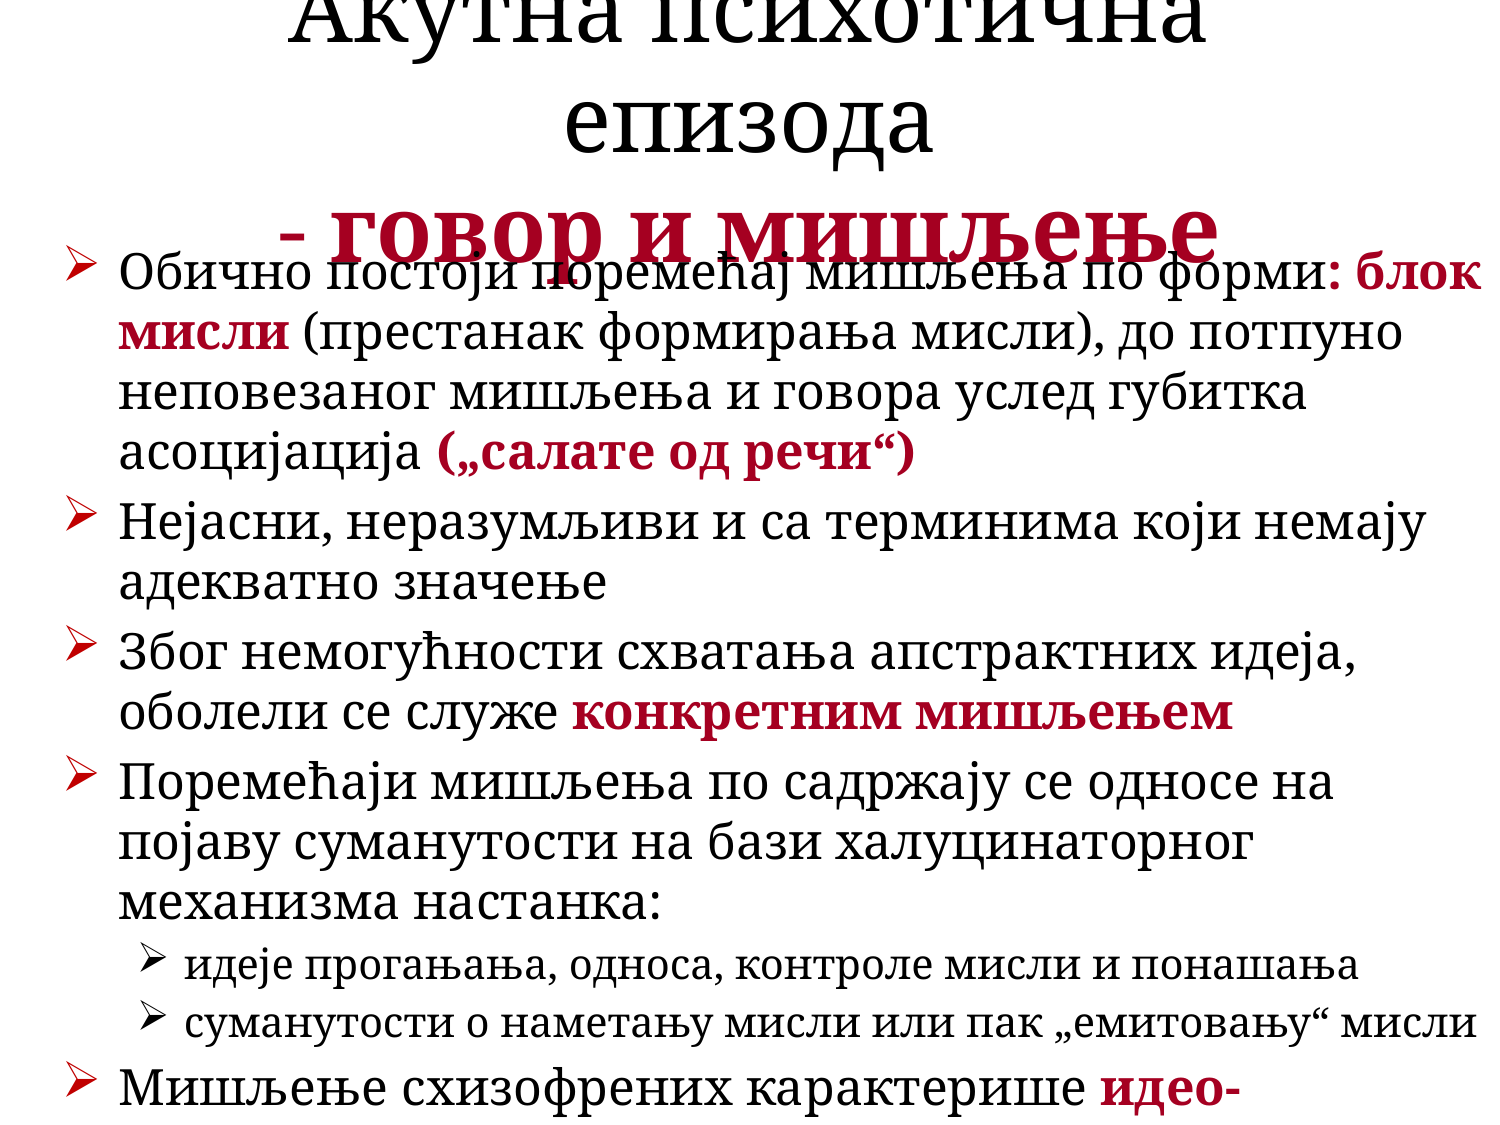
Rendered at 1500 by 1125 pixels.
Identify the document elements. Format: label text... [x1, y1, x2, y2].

title Акутна психотична епизода - говор и мишљење [74, 44, 1426, 188]
list Обично постоји поремећај мишљења по форми: блок мисли (престанак формирања мисли), до потпуно неповезаног мишљења и говора услед губитка асоцијација („салате од речи“) Нејасни, неразумљиви и са терминима који немају адекватно значење Због немогућности схватања апстрактних идеја, оболели се служе конкретним мишљењем Поремећаји мишљења по садржају се односе на појаву суманутости на бази халуцинаторног механизма настанка: идеје прогањања, односа, контроле мисли и понашања суманутости о наметању мисли или пак „емитовању“ мисли Мишљење схизофрених карактерише идео-афективна дисоцијација [46, 231, 1500, 1006]
